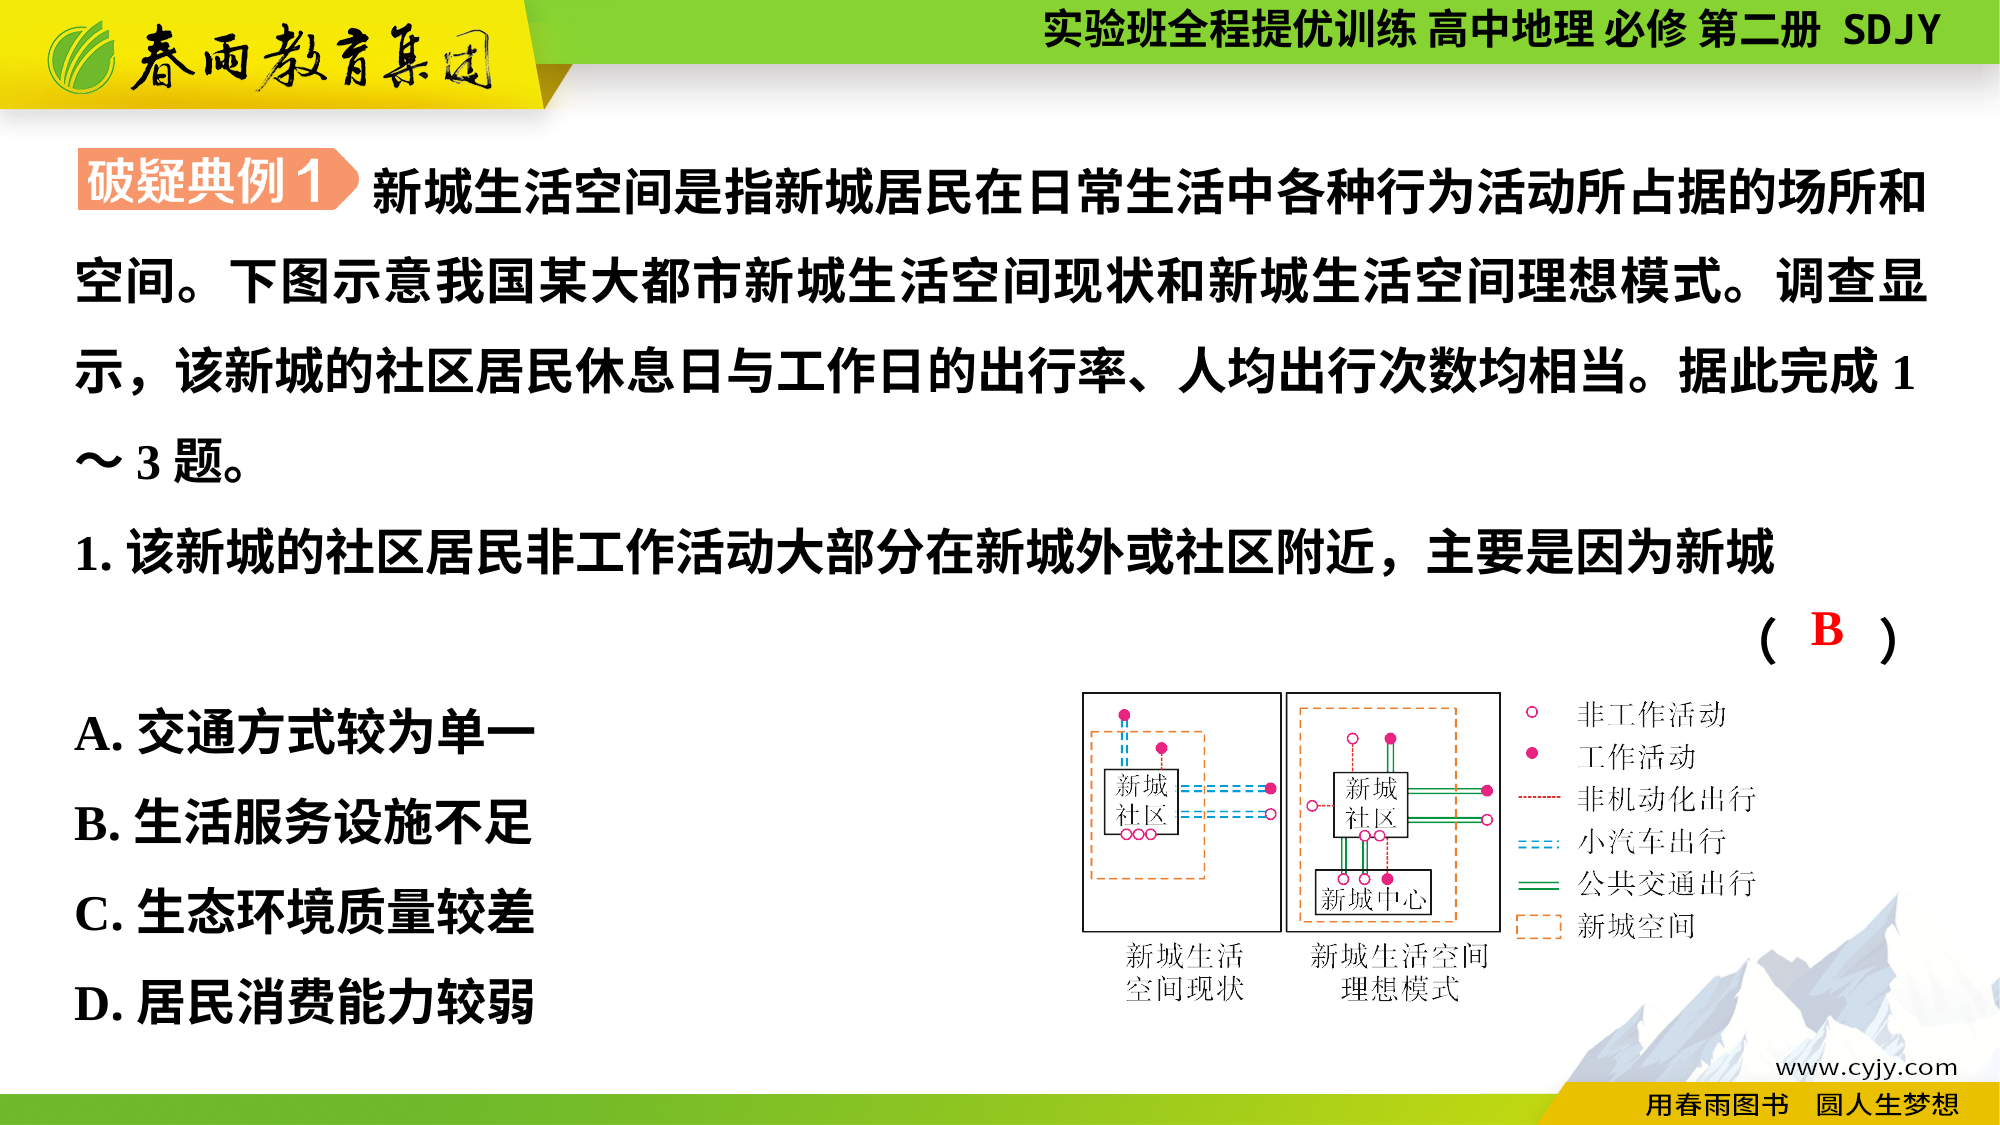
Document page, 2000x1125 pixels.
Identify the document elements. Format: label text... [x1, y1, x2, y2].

text_box B [1796, 587, 1860, 663]
list 新城生活空间是指新城居民在日常生活中各种行为活动所占据的场所和空间。下图示意我国某大都市新城生活空间现状和新城生活空间理想模式。调查显示，该新城的社区居民休息日与工作日的出行率、人均出行次数均相当。据此完成1～3题。 1.该新城的社区居民非工作活动大部分在新城外或社区附近，主要是因为新城 （ ） A.交通方式较为单一 B.生活服务设施不足 C.生态环境质量较差 D.居民消费能力较弱 [59, 122, 1944, 1047]
picture [0, 0, 2000, 1125]
